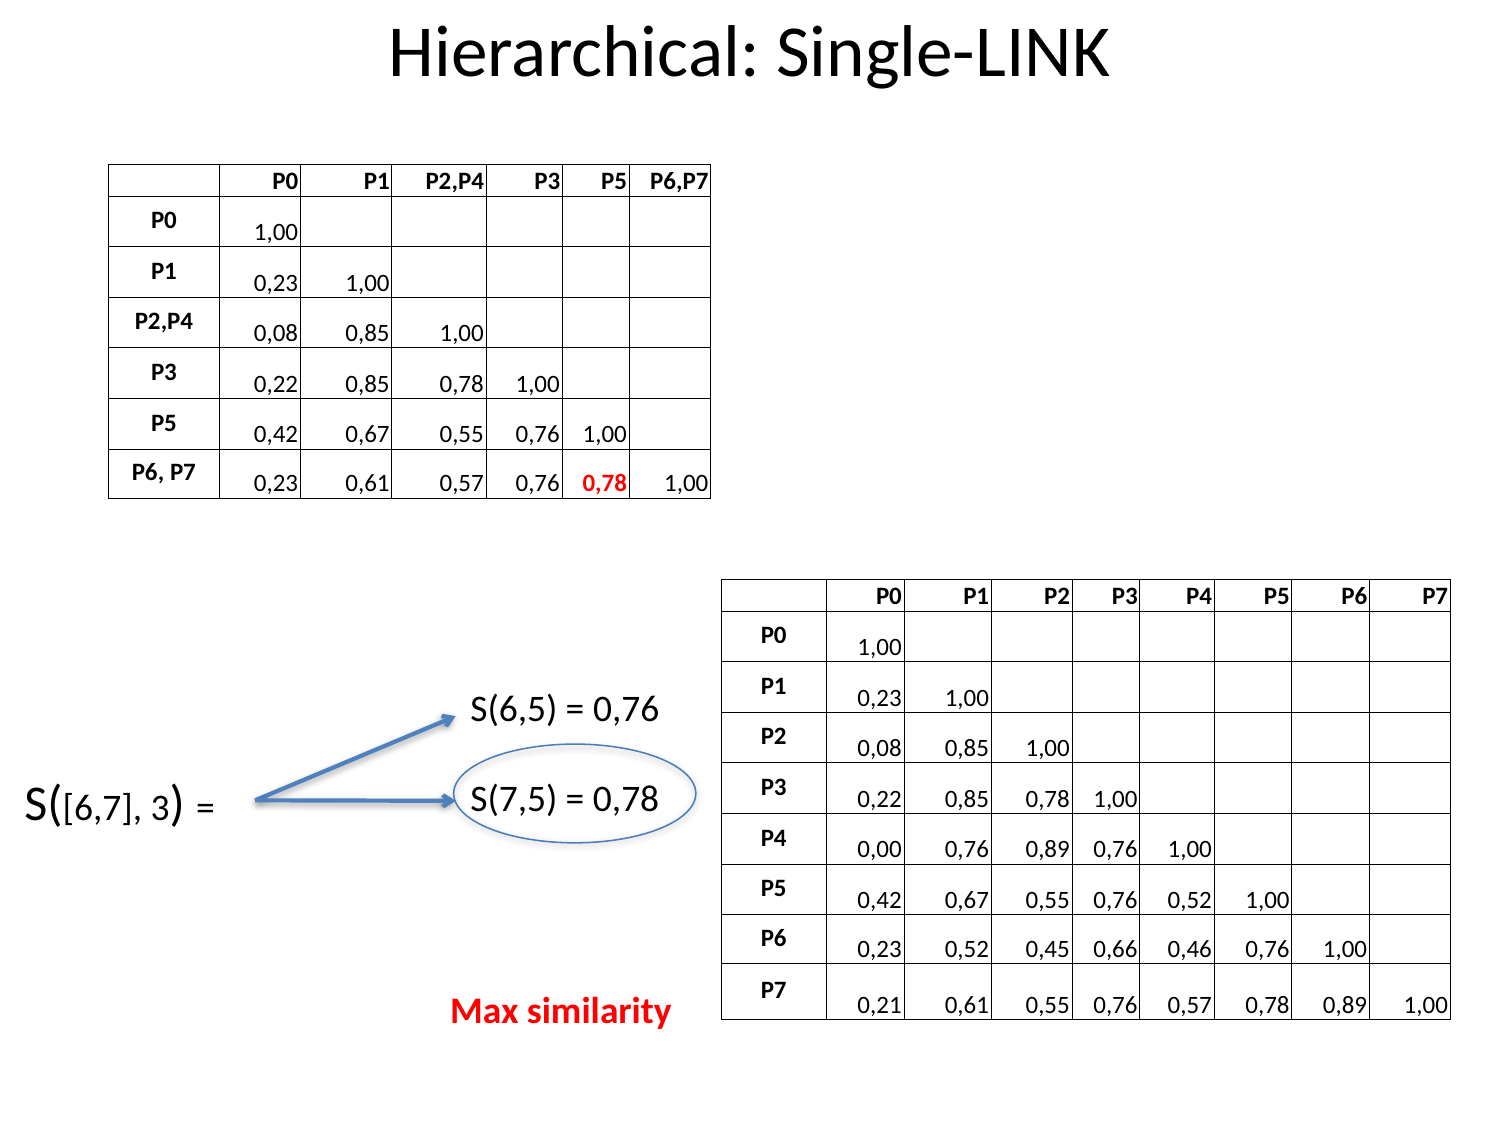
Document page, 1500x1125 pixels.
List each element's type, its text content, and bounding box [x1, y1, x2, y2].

table_header P5 [563, 165, 629, 196]
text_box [247, 715, 456, 800]
table_cell 0,52 [905, 915, 991, 963]
table_cell 0,42 [827, 865, 904, 914]
table_cell 0,76 [487, 399, 562, 449]
table_cell 1,00 [1370, 964, 1450, 1019]
table_cell [1215, 662, 1291, 712]
table_cell 0,57 [392, 450, 486, 498]
table_cell [563, 348, 629, 398]
table_cell [630, 399, 710, 449]
table_cell P2,P4 [109, 298, 219, 347]
table_cell [1370, 814, 1450, 864]
table_cell 0,00 [827, 814, 904, 864]
table_cell 0,23 [220, 247, 300, 297]
table_cell 0,22 [220, 348, 300, 398]
table_cell 0,85 [905, 763, 991, 813]
table_cell P0 [722, 612, 826, 661]
table_cell [1292, 662, 1369, 712]
table_cell [392, 247, 486, 297]
table_cell 0,61 [301, 450, 391, 498]
table_cell 0,46 [1140, 915, 1214, 963]
table_cell 0,67 [905, 865, 991, 914]
table_cell 0,89 [1292, 964, 1369, 1019]
table_cell 1,00 [392, 298, 486, 347]
table_cell 1,00 [220, 197, 300, 246]
table_cell [392, 197, 486, 246]
table_cell 0,85 [301, 298, 391, 347]
table_cell [630, 247, 710, 297]
table_cell [1292, 865, 1369, 914]
table_cell 0,23 [827, 662, 904, 712]
table_cell [992, 612, 1072, 661]
table_header P0 [220, 165, 300, 196]
table_cell P7 [722, 964, 826, 1019]
table_cell 0,55 [392, 399, 486, 449]
table_header P1 [301, 165, 391, 196]
table_header P0 [827, 580, 904, 611]
title Hierarchical: Single-LINK [75, 0, 1425, 99]
table_cell 0,76 [487, 450, 562, 498]
table_cell 0,08 [827, 713, 904, 762]
table_cell P3 [722, 763, 826, 813]
table_cell P2 [722, 713, 826, 762]
table_cell 1,00 [827, 612, 904, 661]
table_cell 1,00 [301, 247, 391, 297]
table_cell 0,78 [1215, 964, 1291, 1019]
table_cell P1 [722, 662, 826, 712]
table_cell 0,76 [1073, 865, 1139, 914]
table_cell 1,00 [992, 713, 1072, 762]
table_cell 0,55 [992, 964, 1072, 1019]
table_cell [1370, 662, 1450, 712]
table_cell [1292, 612, 1369, 661]
table_cell [1215, 814, 1291, 864]
table_cell 0,66 [1073, 915, 1139, 963]
text_box S(6,5) = 0,76 S(7,5) = 0,78 [455, 677, 721, 917]
table_cell [1215, 763, 1291, 813]
table_cell 0,61 [905, 964, 991, 1019]
table_cell 1,00 [630, 450, 710, 498]
table_cell P5 [109, 399, 219, 449]
table_cell [487, 298, 562, 347]
table_header P7 [1370, 580, 1450, 611]
table_cell 0,85 [905, 713, 991, 762]
table_cell [563, 197, 629, 246]
table_cell 0,76 [1073, 814, 1139, 864]
table_cell 0,08 [220, 298, 300, 347]
table_cell [630, 298, 710, 347]
table_cell 0,78 [992, 763, 1072, 813]
table_cell [1370, 865, 1450, 914]
table_cell 0,76 [905, 814, 991, 864]
table_cell [1073, 662, 1139, 712]
table_cell [1073, 713, 1139, 762]
table_header P5 [1215, 580, 1291, 611]
table_header P2,P4 [392, 165, 486, 196]
table_cell 1,00 [487, 348, 562, 398]
table_cell [1370, 763, 1450, 813]
table_cell [1140, 763, 1214, 813]
table_cell [630, 348, 710, 398]
table_cell 1,00 [1140, 814, 1214, 864]
table_cell 0,52 [1140, 865, 1214, 914]
table_cell P6, P7 [109, 450, 219, 498]
table_cell P3 [109, 348, 219, 398]
table_cell [1140, 713, 1214, 762]
table_cell 0,67 [301, 399, 391, 449]
table_header P1 [905, 580, 991, 611]
table_cell [1215, 612, 1291, 661]
table_cell P5 [722, 865, 826, 914]
text_box S([6,7], 3) = [9, 762, 256, 838]
table_cell P1 [109, 247, 219, 297]
table_cell [487, 247, 562, 297]
table_cell 0,23 [220, 450, 300, 498]
table_cell [905, 612, 991, 661]
table_cell 0,76 [1215, 915, 1291, 963]
table_header P4 [1140, 580, 1214, 611]
table_cell [1370, 713, 1450, 762]
table_cell 0,89 [992, 814, 1072, 864]
table_cell [1073, 612, 1139, 661]
table_cell P0 [109, 197, 219, 246]
table_cell 1,00 [563, 399, 629, 449]
table_cell [1140, 612, 1214, 661]
table_header [109, 165, 219, 196]
table_cell 0,85 [301, 348, 391, 398]
table_cell 1,00 [1292, 915, 1369, 963]
table_cell 0,21 [827, 964, 904, 1019]
table_cell 1,00 [1073, 763, 1139, 813]
table_cell 0,57 [1140, 964, 1214, 1019]
table_cell P4 [722, 814, 826, 864]
table_cell [563, 298, 629, 347]
table_cell 0,76 [1073, 964, 1139, 1019]
table_cell 1,00 [1215, 865, 1291, 914]
text_box Max similarity [435, 979, 711, 1039]
table_cell [1292, 713, 1369, 762]
table_cell [563, 247, 629, 297]
table_cell [1370, 915, 1450, 963]
table_cell [1292, 763, 1369, 813]
table_cell [630, 197, 710, 246]
table_cell 1,00 [905, 662, 991, 712]
table_cell 0,55 [992, 865, 1072, 914]
table_header P3 [1073, 580, 1139, 611]
table_cell 0,45 [992, 915, 1072, 963]
table_cell [1370, 612, 1450, 661]
table_cell [1140, 662, 1214, 712]
table_cell [1215, 713, 1291, 762]
table_cell 0,42 [220, 399, 300, 449]
table_cell [301, 197, 391, 246]
table_cell [992, 662, 1072, 712]
table_header P6,P7 [630, 165, 710, 196]
table_header P2 [992, 580, 1072, 611]
table_cell [1292, 814, 1369, 864]
table_cell P6 [722, 915, 826, 963]
table_header [722, 580, 826, 611]
table_header P3 [487, 165, 562, 196]
table_header P6 [1292, 580, 1369, 611]
text_box [458, 743, 697, 844]
table_cell [487, 197, 562, 246]
table_cell 0,78 [392, 348, 486, 398]
table_cell 0,78 [563, 450, 629, 498]
table_cell 0,22 [827, 763, 904, 813]
table_cell 0,23 [827, 915, 904, 963]
